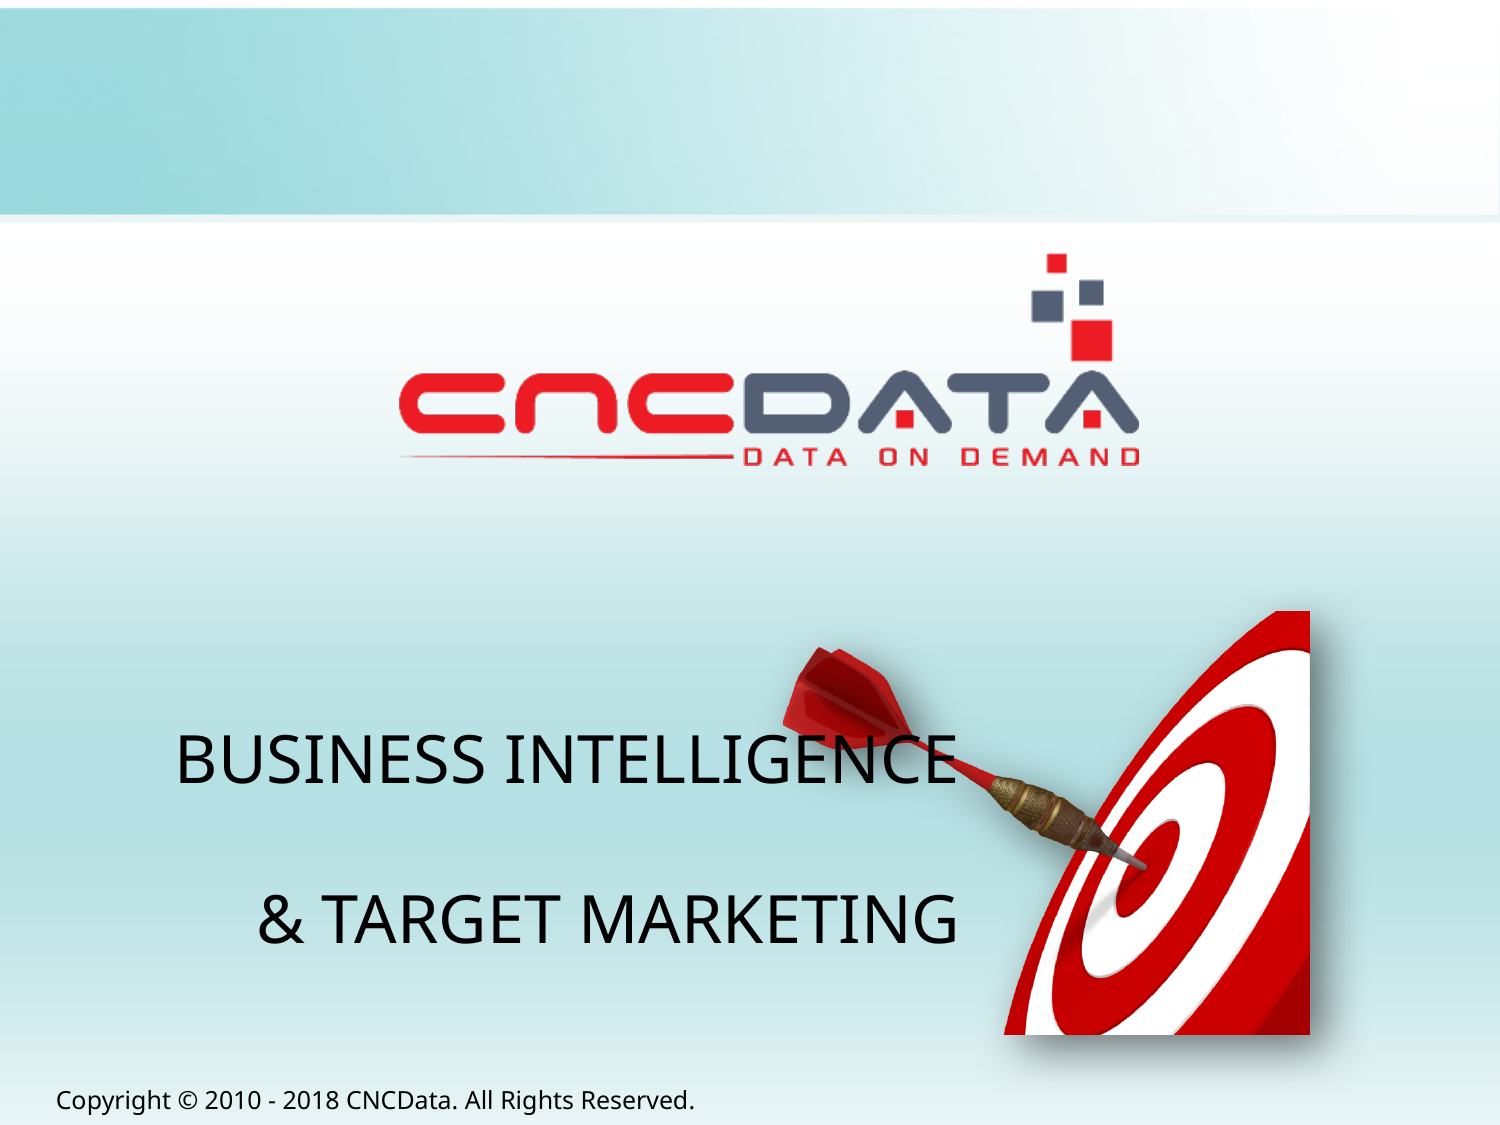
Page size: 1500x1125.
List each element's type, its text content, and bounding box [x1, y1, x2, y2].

picture [0, 0, 1500, 1125]
text_box Copyright © 2010 - 2018 CNCData. All Rights Reserved. [41, 1077, 750, 1122]
title BUSINESS INTELLIGENCE & TARGET MARKETING [145, 703, 976, 1045]
